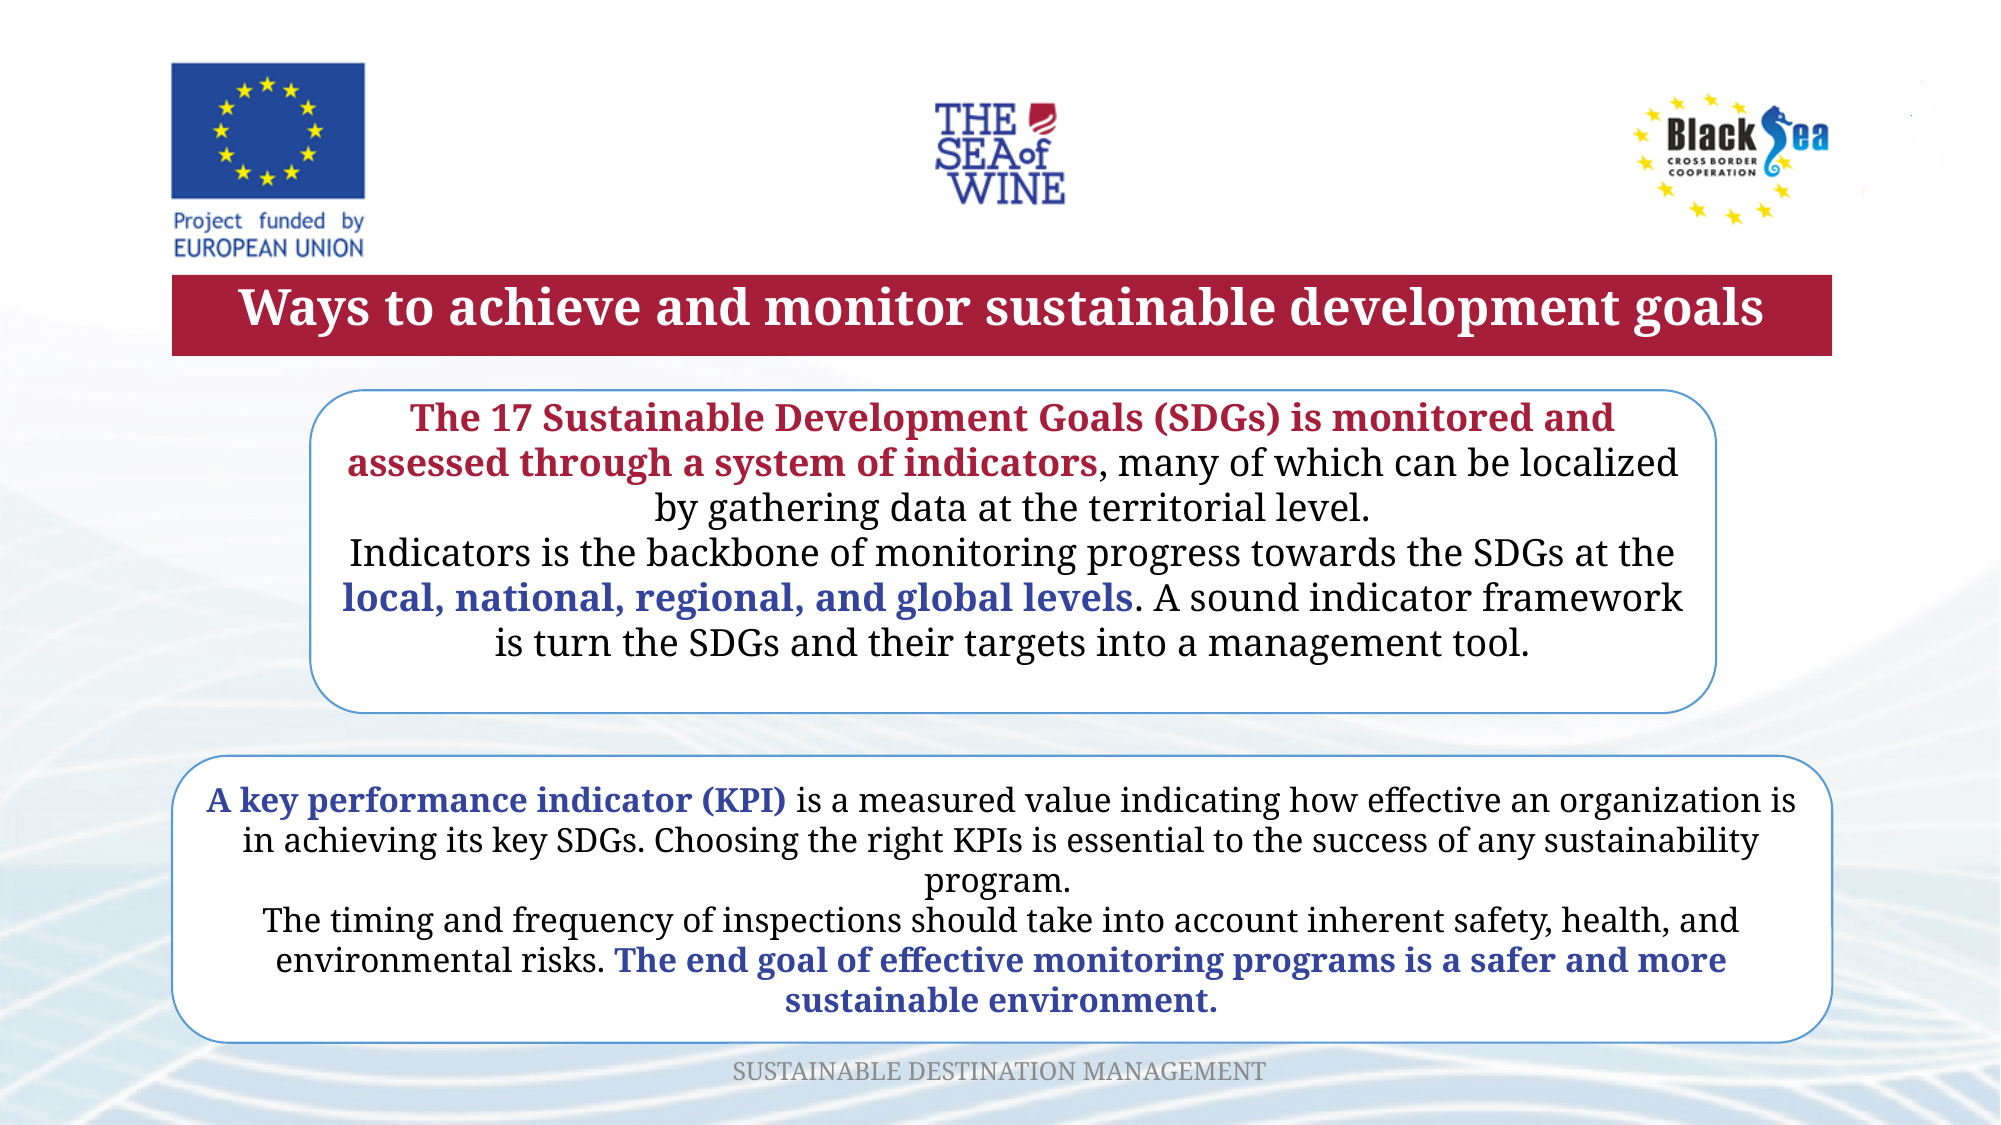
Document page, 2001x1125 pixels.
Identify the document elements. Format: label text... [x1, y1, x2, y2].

text_box The 17 Sustainable Development Goals (SDGs) is monitored and assessed through a system of indicators, many of which can be localized by gathering data at the territorial level. Indicators is the backbone of monitoring progress towards the SDGs at the local, national, regional, and global levels. A sound indicator framework is turn the SDGs and their targets into a management tool. [309, 389, 1718, 715]
text_box Ways to achieve and monitor sustainable development goals [172, 274, 1833, 356]
footer SUSTAINABLE DESTINATION MANAGEMENT [662, 1044, 1338, 1103]
picture [0, 0, 2001, 1125]
text_box A key performance indicator (KPI) is a measured value indicating how effective an organization is in achieving its key SDGs. Choosing the right KPIs is essential to the success of any sustainability program. The timing and frequency of inspections should take into account inherent safety, health, and environmental risks. The end goal of effective monitoring programs is a safer and more sustainable environment. [170, 754, 1834, 1044]
